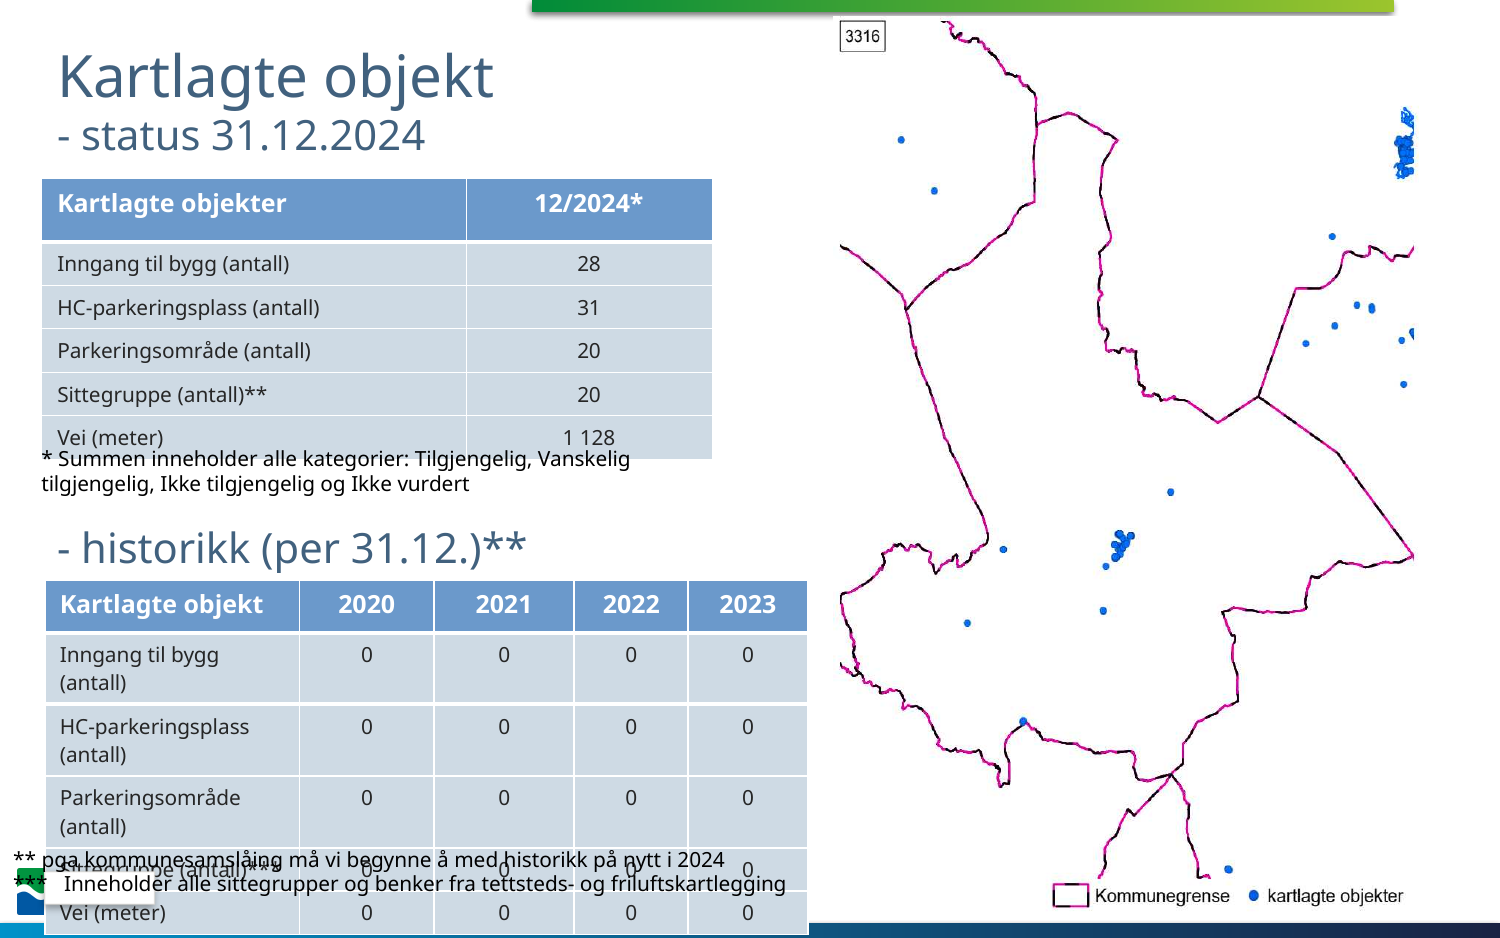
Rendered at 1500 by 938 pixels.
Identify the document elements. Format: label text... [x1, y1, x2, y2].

text_box Kartlagte objekt - status 31.12.2024 [42, 24, 828, 167]
table_cell HC-parkeringsplass (antall) [42, 286, 466, 328]
table_cell HC-parkeringsplass (antall) [46, 706, 299, 775]
table_cell Parkeringsområde (antall) [46, 777, 299, 838]
table_cell 0 [575, 777, 687, 838]
table_header 2023 [689, 581, 807, 631]
table_header Kartlagte objekt [46, 581, 299, 631]
table_header Kartlagte objekter [42, 179, 466, 240]
table_cell Sittegruppe (antall)** [42, 373, 466, 415]
table_cell Inngang til bygg (antall) [46, 635, 299, 702]
table_cell 0 [435, 635, 573, 702]
table_cell 0 [575, 706, 687, 775]
text_box ** pga kommunesamslåing må vi begynne å med historikk på nytt i 2024 *** Inneholder alle sittegrupper og benker fra tettsteds- og friluftskartlegging [0, 838, 802, 904]
table_cell 0 [300, 706, 433, 775]
table_cell 0 [435, 904, 573, 934]
table_cell 0 [575, 904, 687, 934]
table_cell Parkeringsområde (antall) [42, 329, 466, 372]
table_cell 28 [467, 244, 712, 285]
table_header 2021 [435, 581, 573, 631]
table_cell 0 [300, 777, 433, 838]
table_cell 20 [467, 373, 712, 415]
table_cell Vei (meter) [42, 416, 466, 438]
table_header 2022 [575, 581, 687, 631]
table_cell 0 [300, 635, 433, 702]
table_cell Inngang til bygg (antall) [42, 244, 466, 285]
text_box - historikk (per 31.12.)** [42, 496, 828, 580]
text_box * Summen inneholder alle kategorier: Tilgjengelig, Vanskelig tilgjengelig, Ikke tilgjengelig og Ikke vurdert [26, 438, 711, 504]
table_cell 0 [802, 849, 807, 890]
table_cell Vei (meter) [46, 904, 299, 934]
table_cell 0 [575, 635, 687, 702]
table_cell 0 [689, 706, 807, 775]
table_cell 20 [467, 329, 712, 372]
table_cell 0 [435, 706, 573, 775]
table_cell 31 [467, 286, 712, 328]
table_cell 0 [689, 892, 807, 934]
table_cell 0 [689, 635, 807, 702]
table_cell 0 [300, 904, 433, 934]
table_cell 1 128 [467, 416, 712, 459]
table_header 2020 [300, 581, 433, 631]
table_cell 0 [689, 777, 807, 847]
picture [833, 16, 1419, 913]
table_cell 0 [435, 777, 573, 838]
table_header 12/2024* [467, 179, 712, 240]
